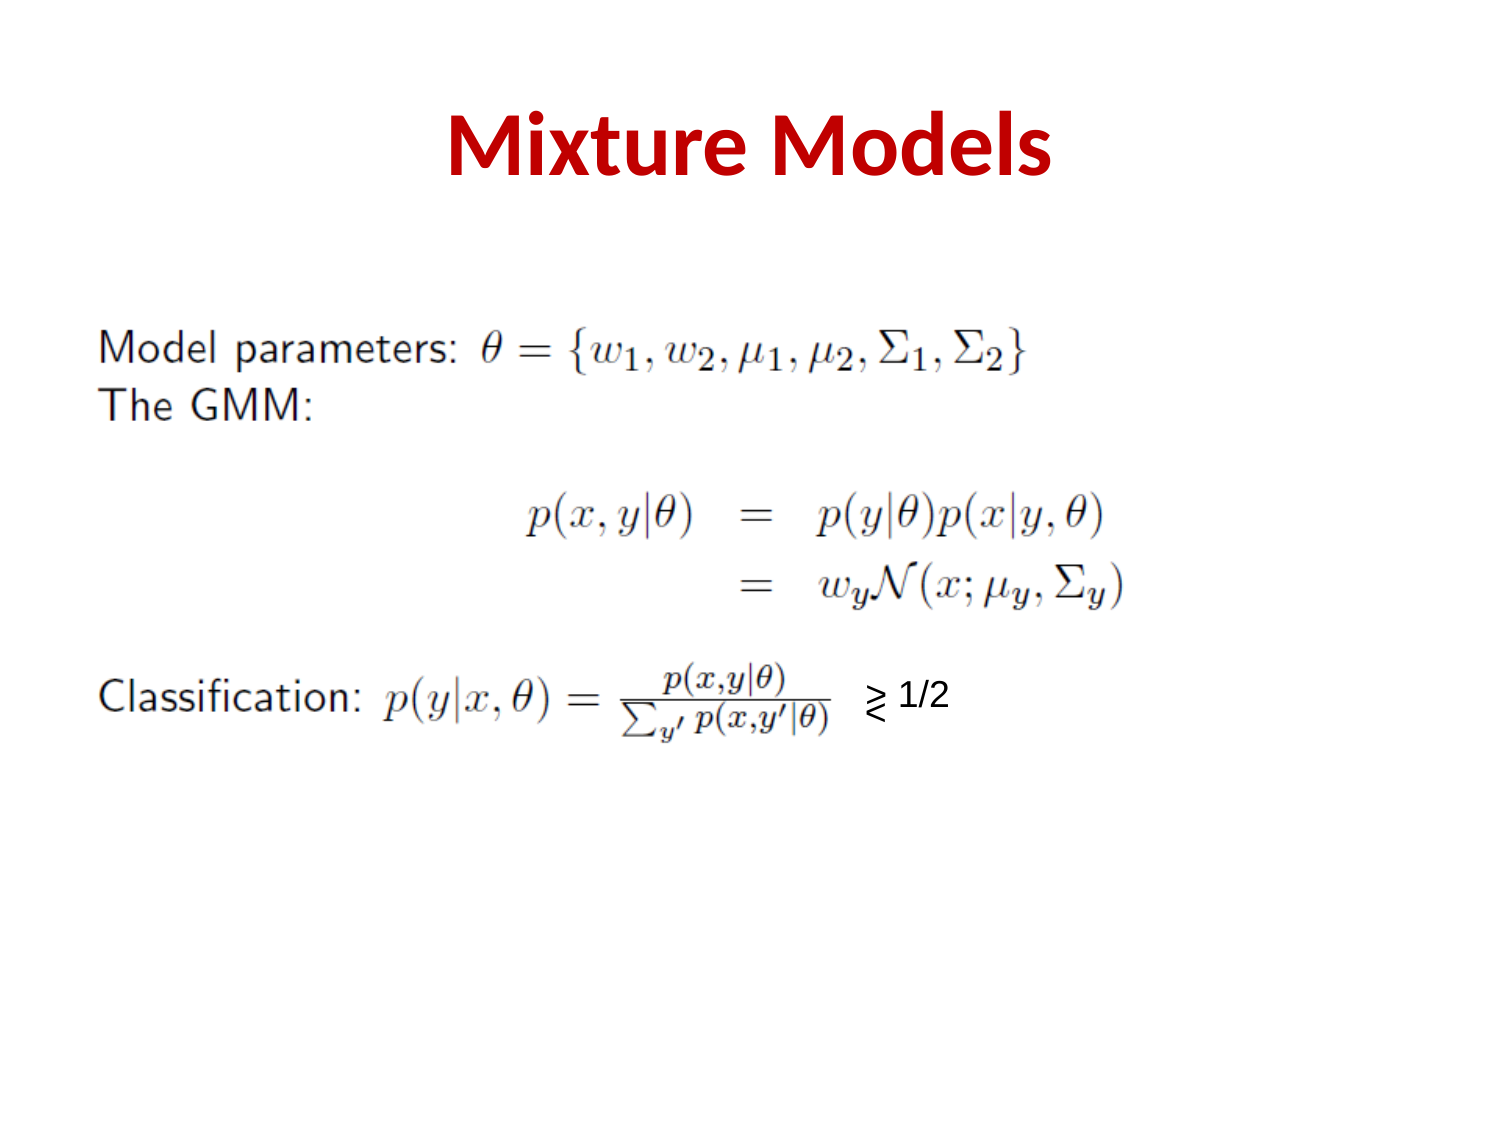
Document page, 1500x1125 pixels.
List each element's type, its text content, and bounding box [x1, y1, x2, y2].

picture [77, 262, 1423, 862]
title Mixture Models [75, 45, 1425, 233]
